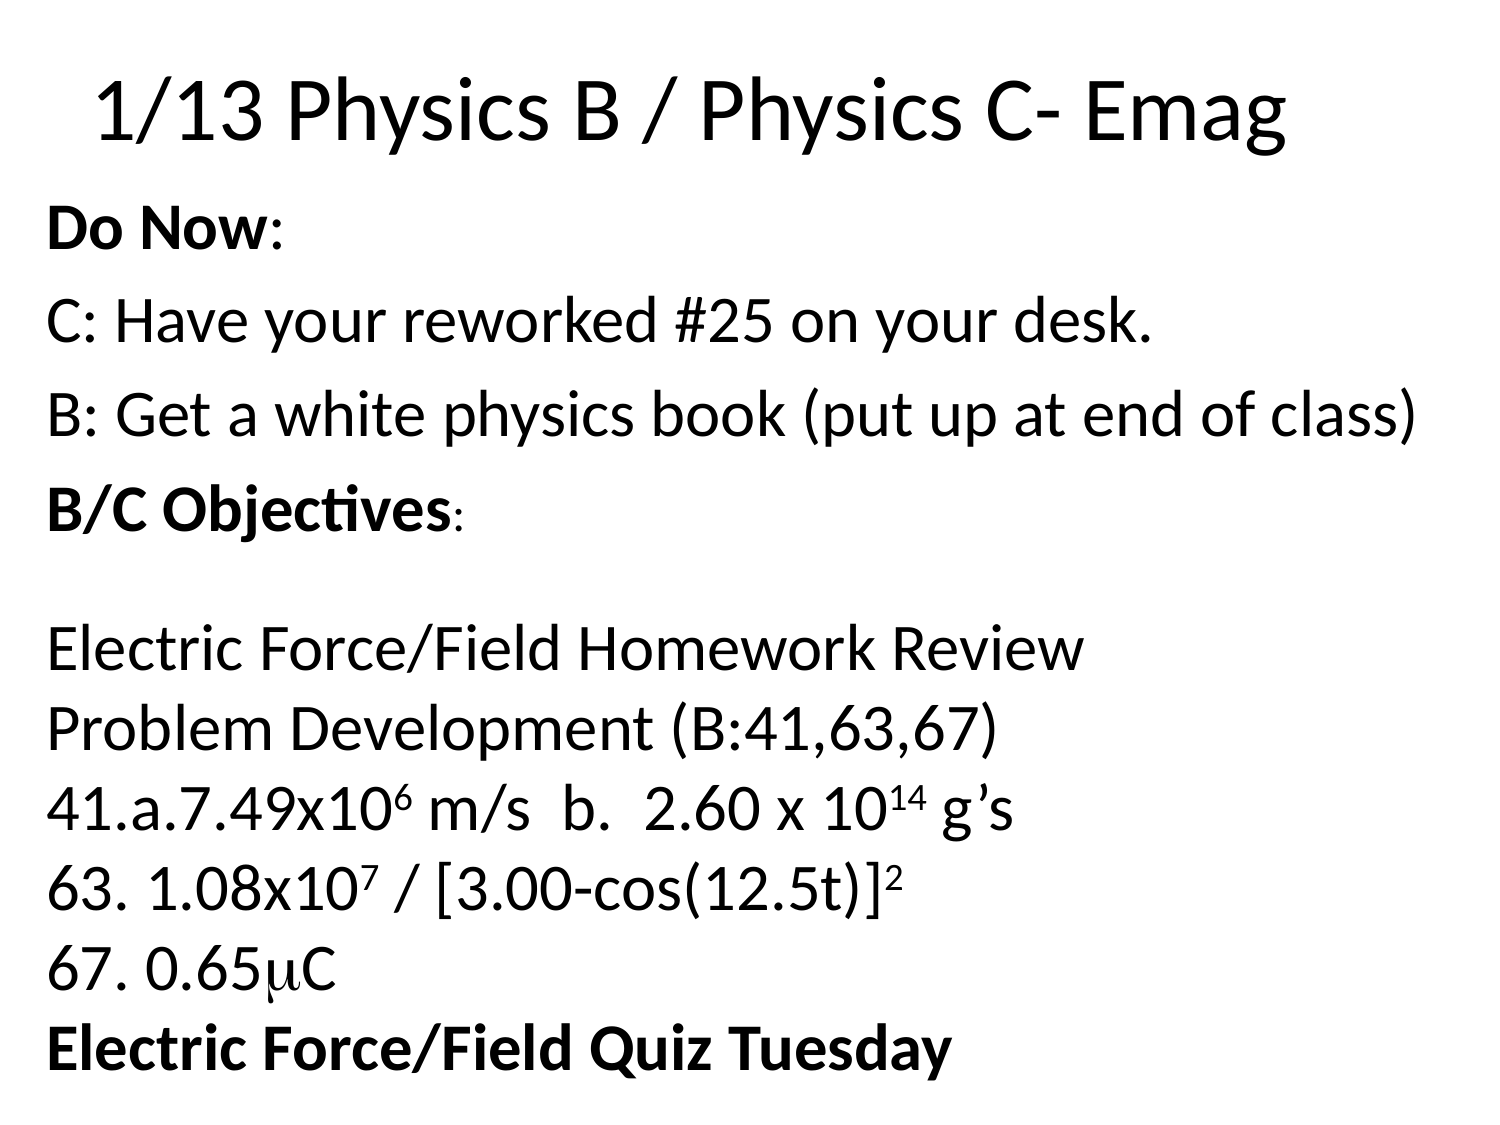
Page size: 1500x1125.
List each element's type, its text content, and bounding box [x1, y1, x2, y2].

text_box B/C Objectives: Electric Force/Field Homework Review Problem Development (B:41,63,67) 41.a.7.49x106 m/s b. 2.60 x 1014 g’s 63. 1.08x107 / [3.00-cos(12.5t)]2 67. 0.65mC Electric Force/Field Quiz Tuesday [31, 456, 1444, 1125]
list Do Now: C: Have your reworked #25 on your desk. B: Get a white physics book (put up at end of class) [31, 174, 1469, 513]
title 1/13 Physics B / Physics C- Emag [75, 32, 1425, 174]
